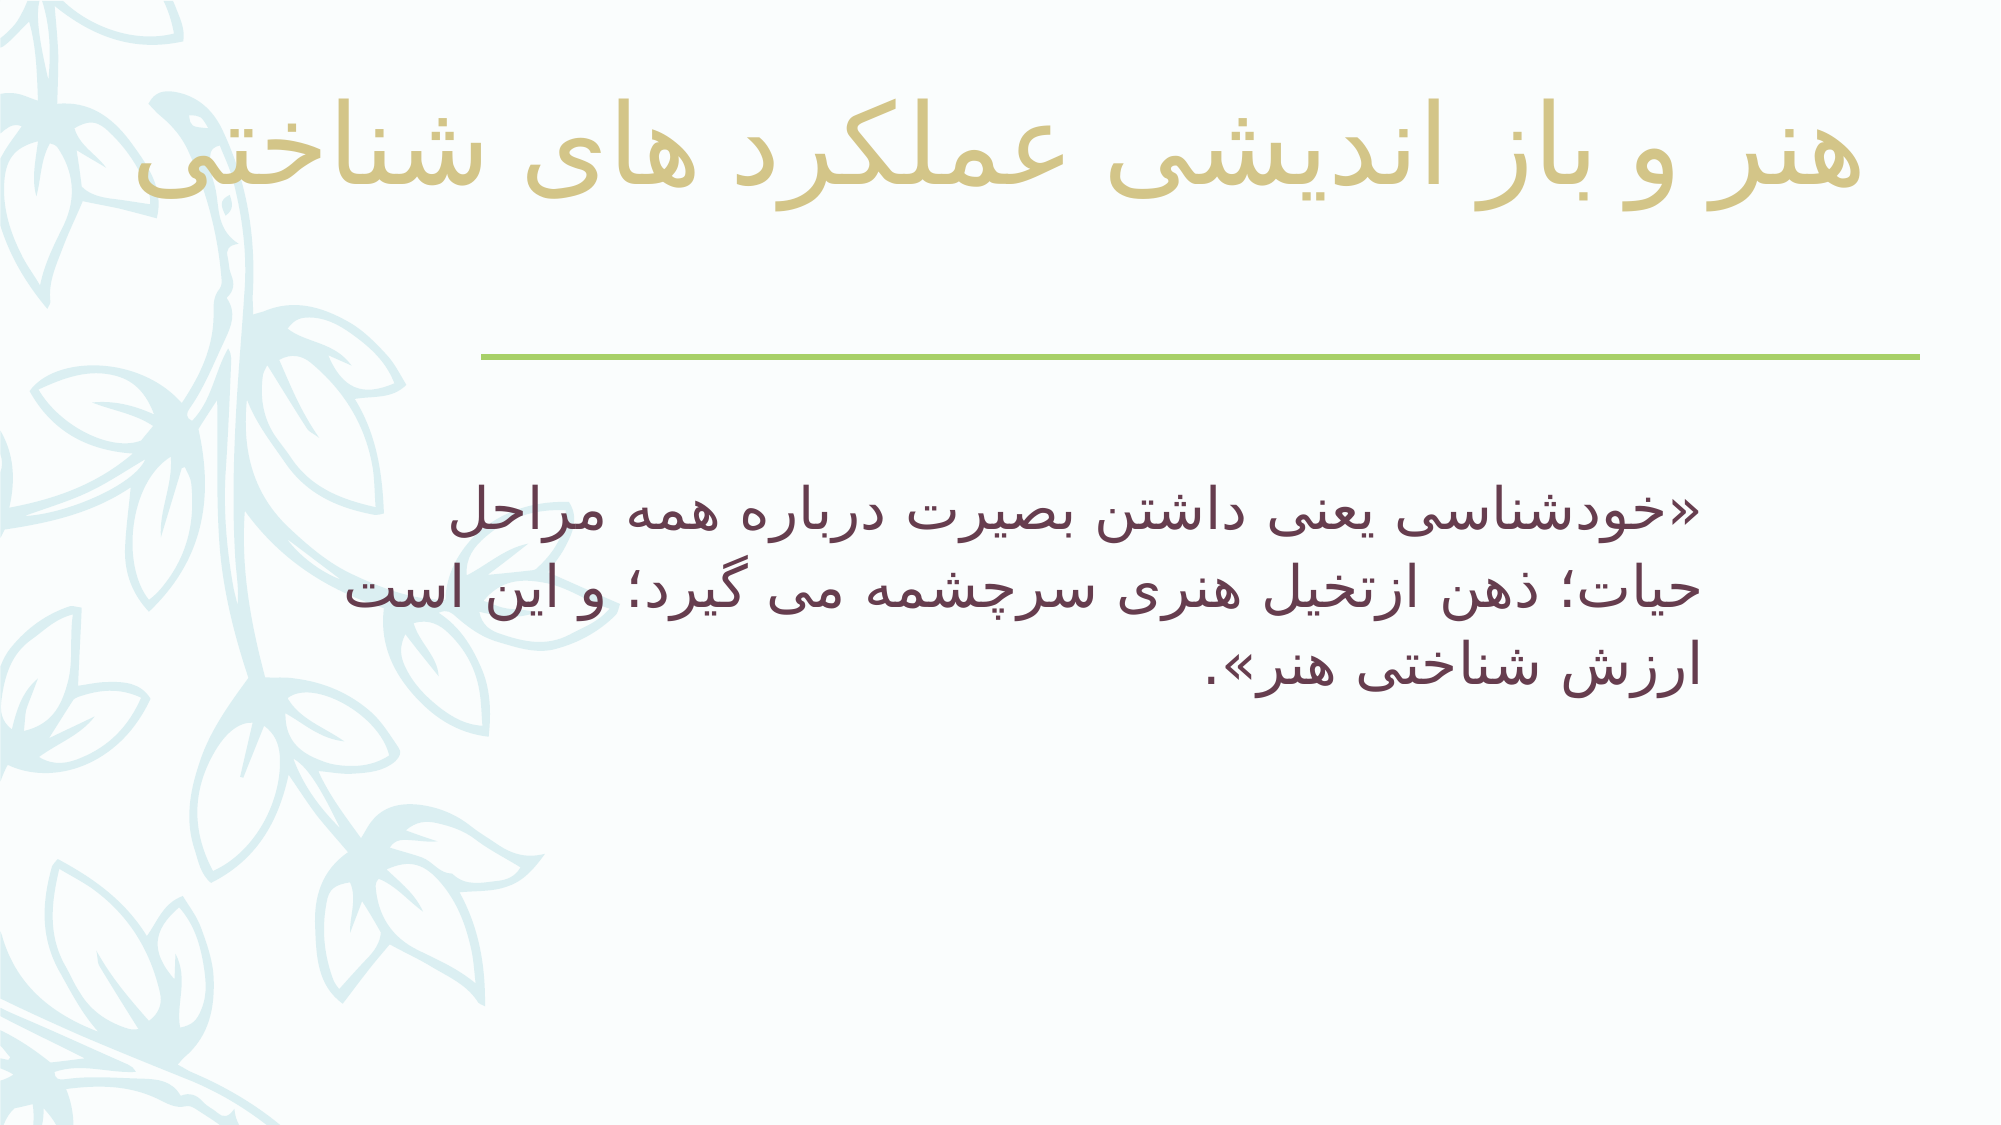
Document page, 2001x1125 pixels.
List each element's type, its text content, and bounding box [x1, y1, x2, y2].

list «خودشناسی یعنی داشتن بصیرت درباره همه مراحل حیات؛ ذهن ازتخیل هنری سرچشمه می گیرد؛ و این است ارزش شناختی هنر». [280, 366, 1720, 966]
text_box هنر و باز اندیشی عملکرد های شناختی [116, 64, 1884, 215]
